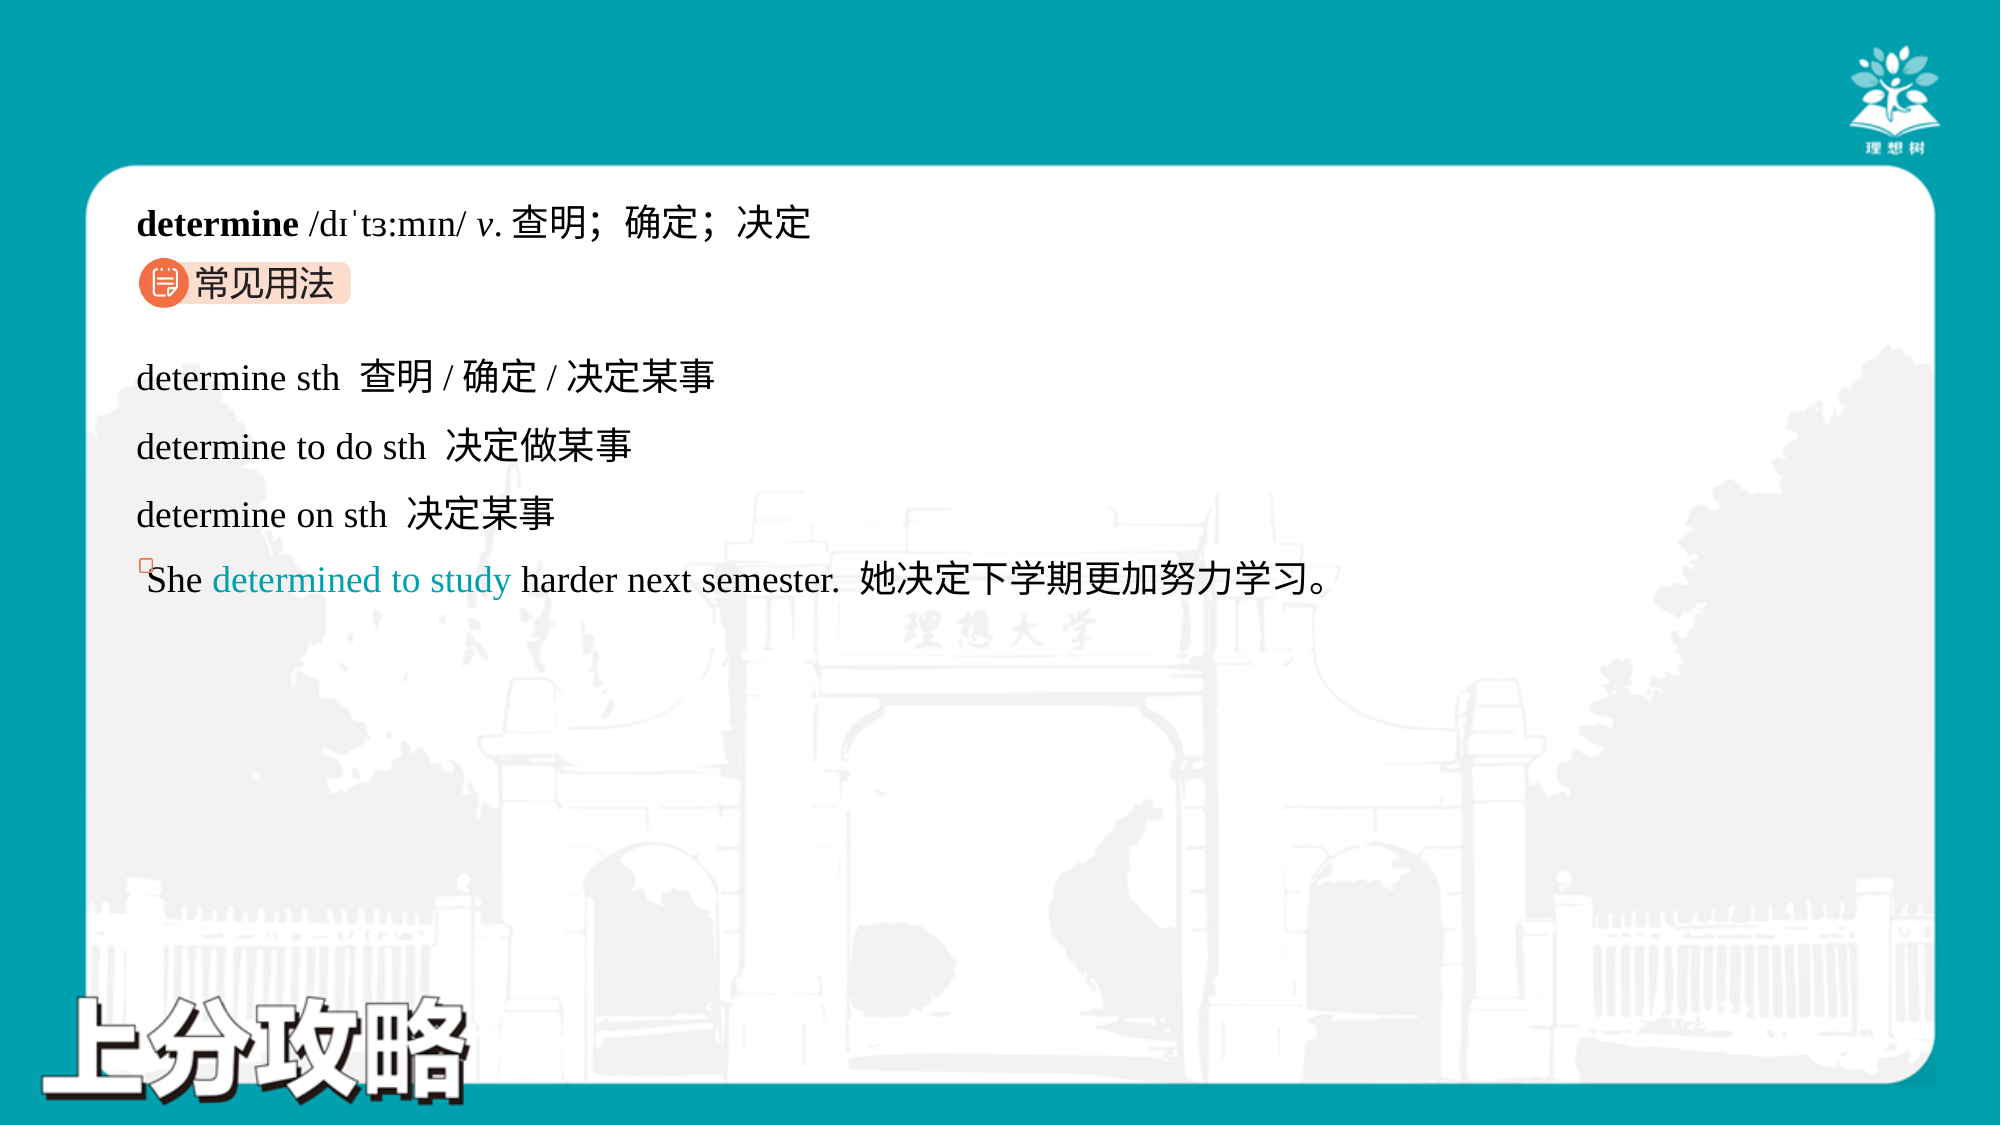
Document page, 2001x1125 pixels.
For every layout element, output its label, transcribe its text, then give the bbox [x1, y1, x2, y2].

text_box determine /dɪˈtɜ:mɪn/ v.查明；确定；决定#1 [136, 177, 1865, 236]
text_box determine sth 查明/确定/决定某事 determine to do sth 决定做某事 determine on sth 决定某事 She determined to study harder next semester. 她决定下学期更加努力学习。#6 [136, 329, 1865, 593]
picture [0, 0, 2000, 1125]
